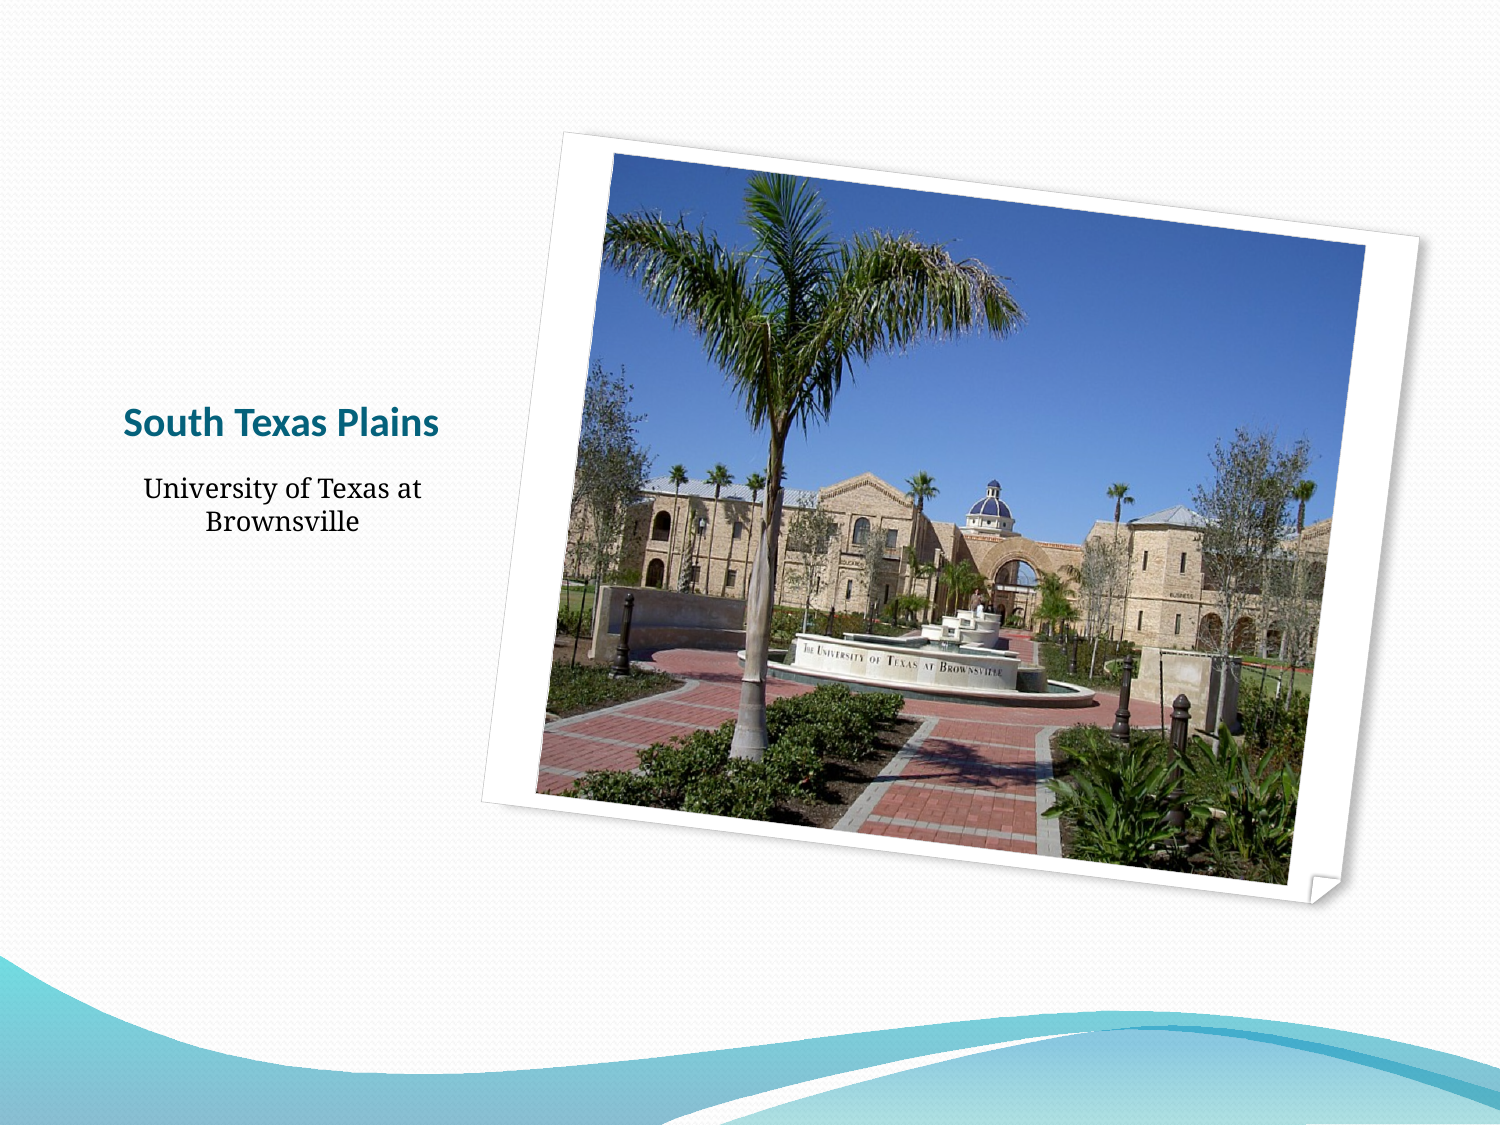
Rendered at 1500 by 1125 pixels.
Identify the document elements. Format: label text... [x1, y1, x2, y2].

picture [571, 154, 1330, 842]
picture [1023, 852, 1291, 885]
picture [1333, 242, 1365, 503]
picture [537, 559, 566, 796]
title South Texas Plains [99, 193, 463, 453]
list University of Texas at Brownsville [99, 464, 463, 822]
